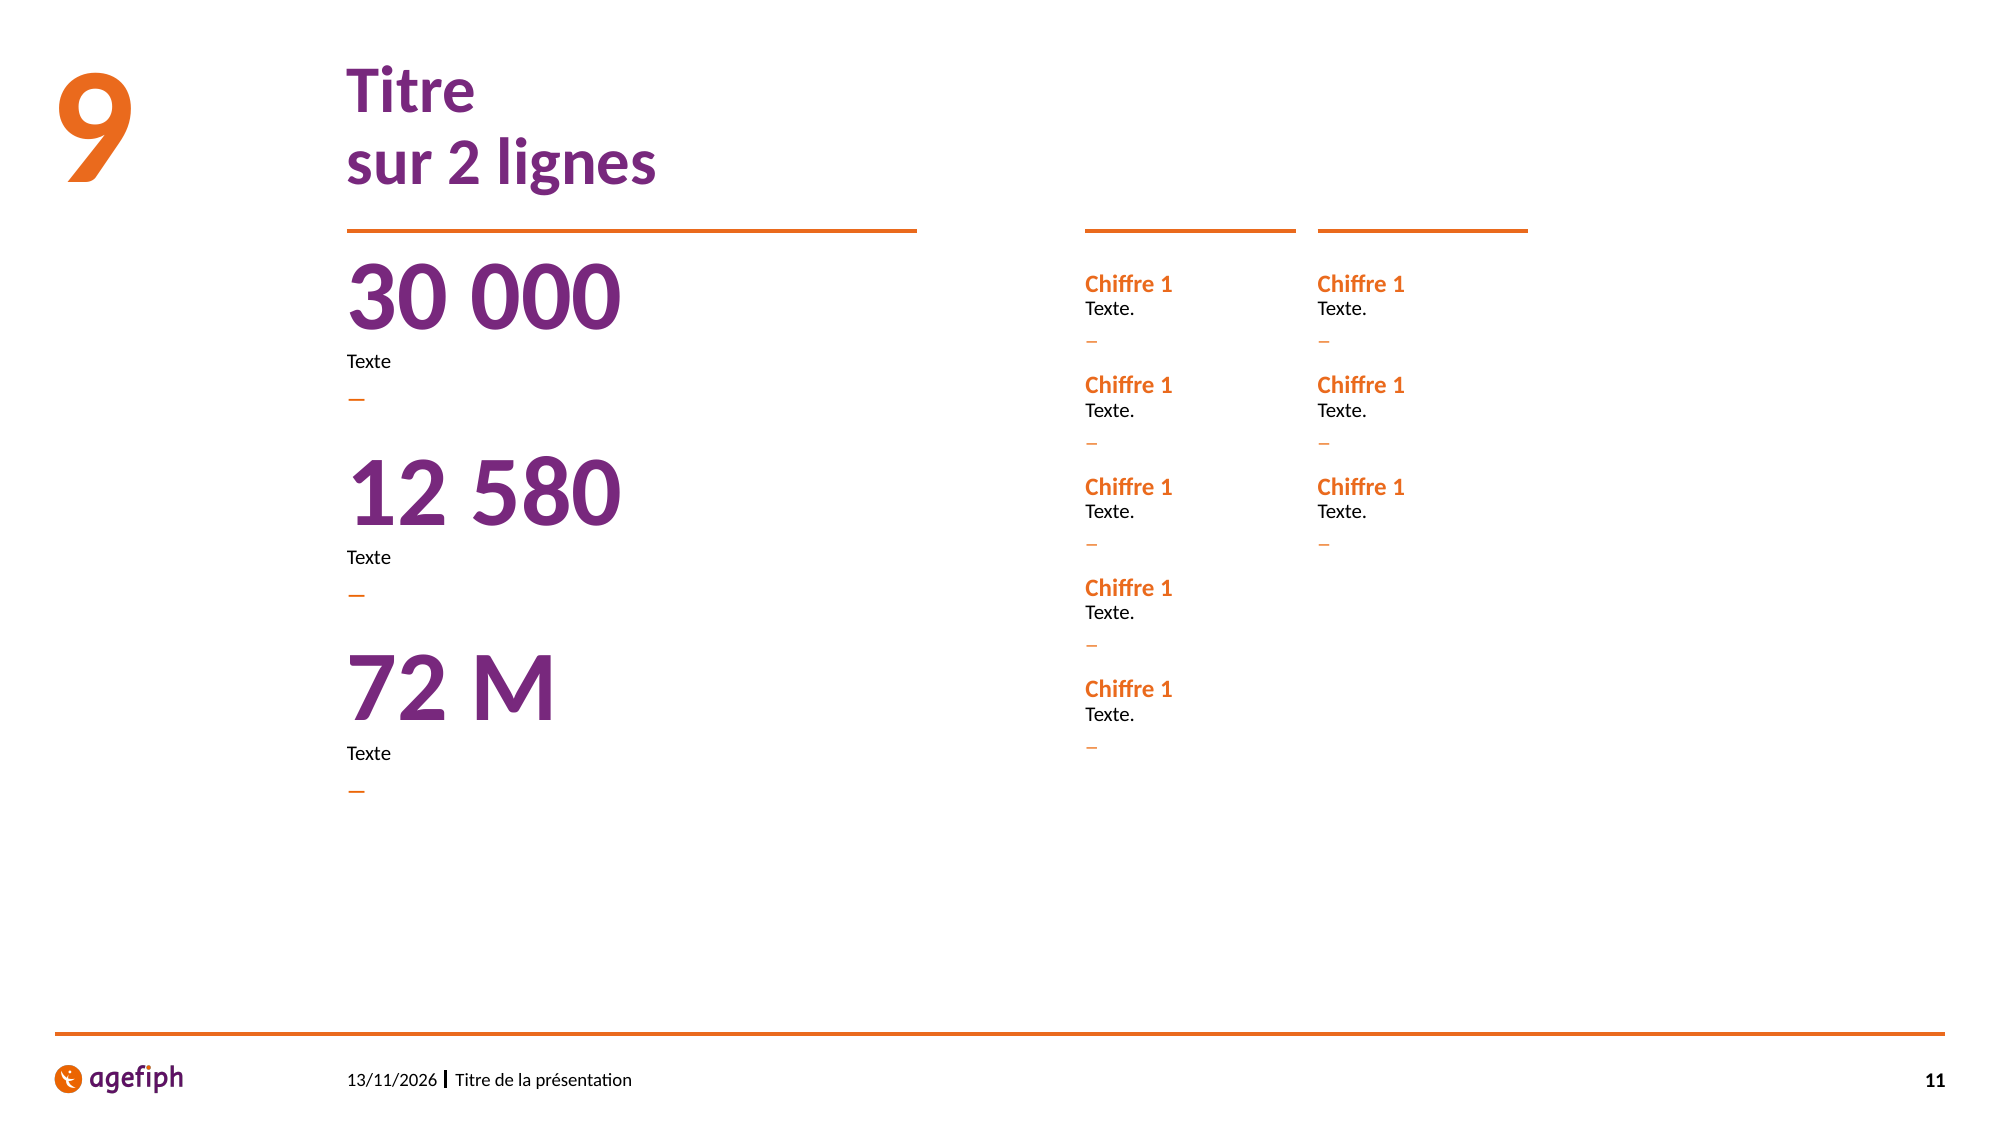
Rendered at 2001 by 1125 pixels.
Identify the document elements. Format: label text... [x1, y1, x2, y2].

slide_number 11 [1790, 1051, 1946, 1107]
list 30 000 Texte — 12 580 Texte — 72 M Texte — [346, 242, 917, 965]
footer Titre de la présentation [455, 1051, 1772, 1107]
list Chiffre 1 Texte. — Chiffre 1 Texte. — Chiffre 1 Texte. — Chiffre 1 Texte. — Chiffre 1 Texte. — [1085, 270, 1296, 965]
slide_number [346, 1051, 441, 1107]
picture [46, 1056, 191, 1102]
title Titre sur 2 lignes [346, 54, 1943, 177]
list Chiffre 1 Texte. — Chiffre 1 Texte. — Chiffre 1 Texte. — [1317, 270, 1529, 965]
list 9 [50, 38, 293, 177]
